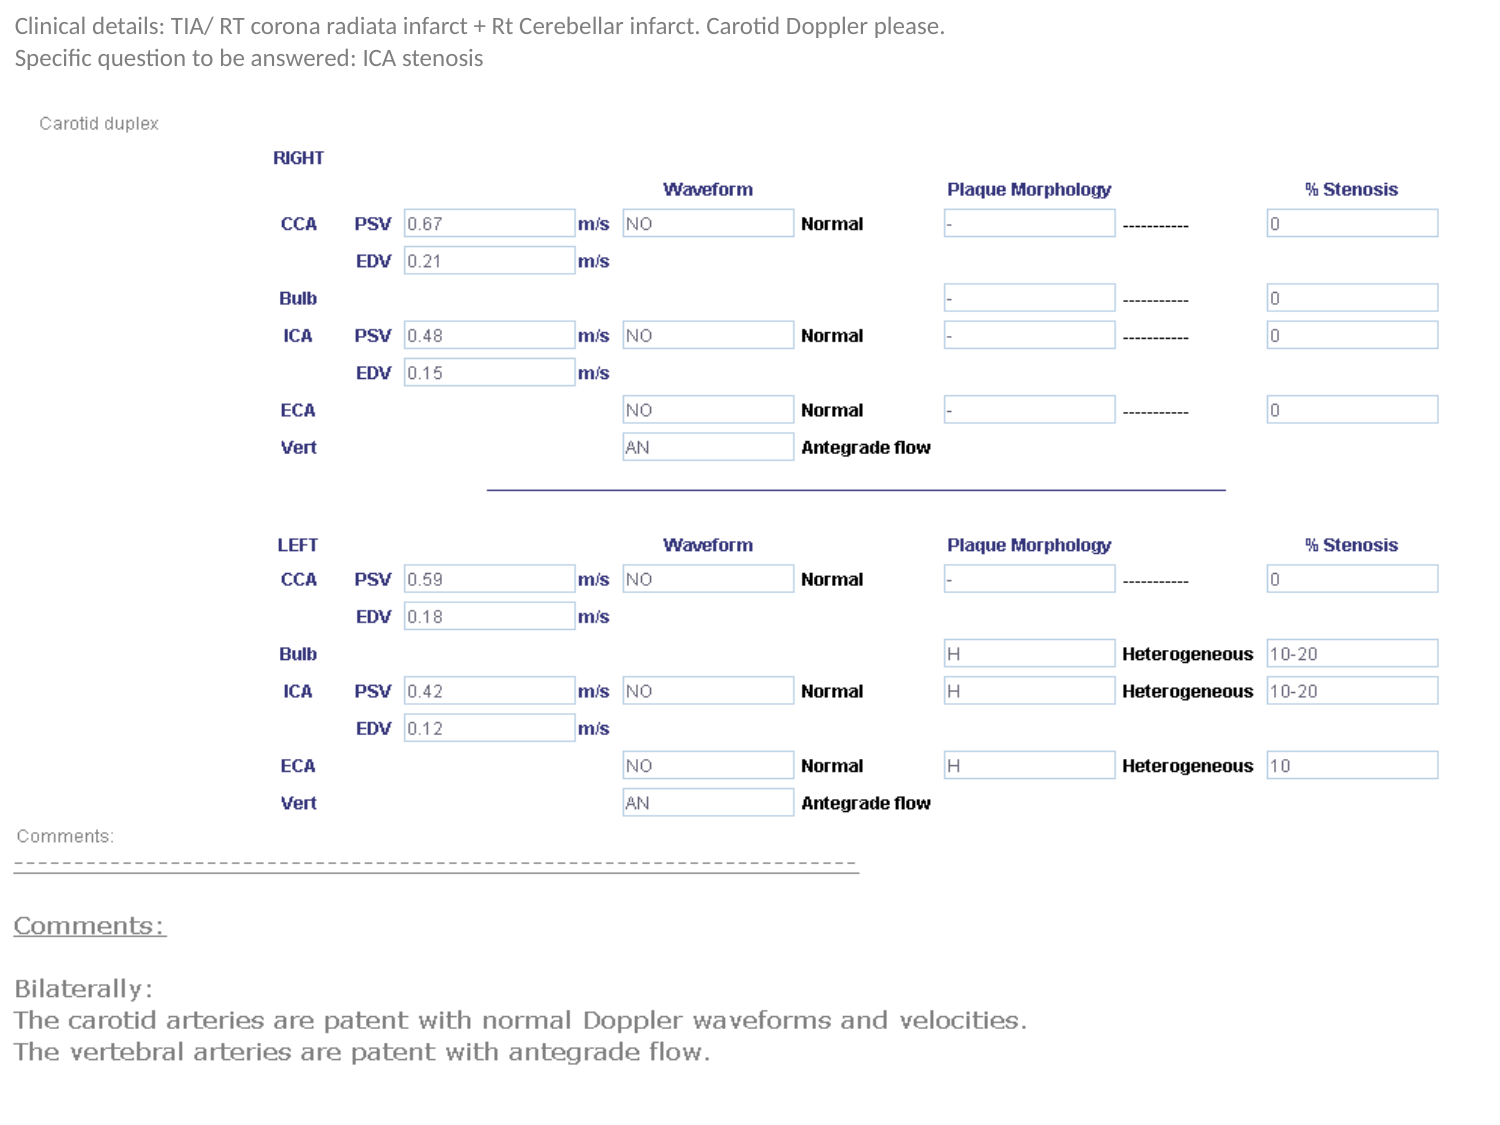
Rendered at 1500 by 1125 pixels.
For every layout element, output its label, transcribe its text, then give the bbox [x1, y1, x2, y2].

text_box Clinical details: TIA/ RT corona radiata infarct + Rt Cerebellar infarct. Carotid Doppler please. Specific question to be answered: ICA stenosis [0, 0, 1500, 79]
picture [12, 107, 1448, 1072]
